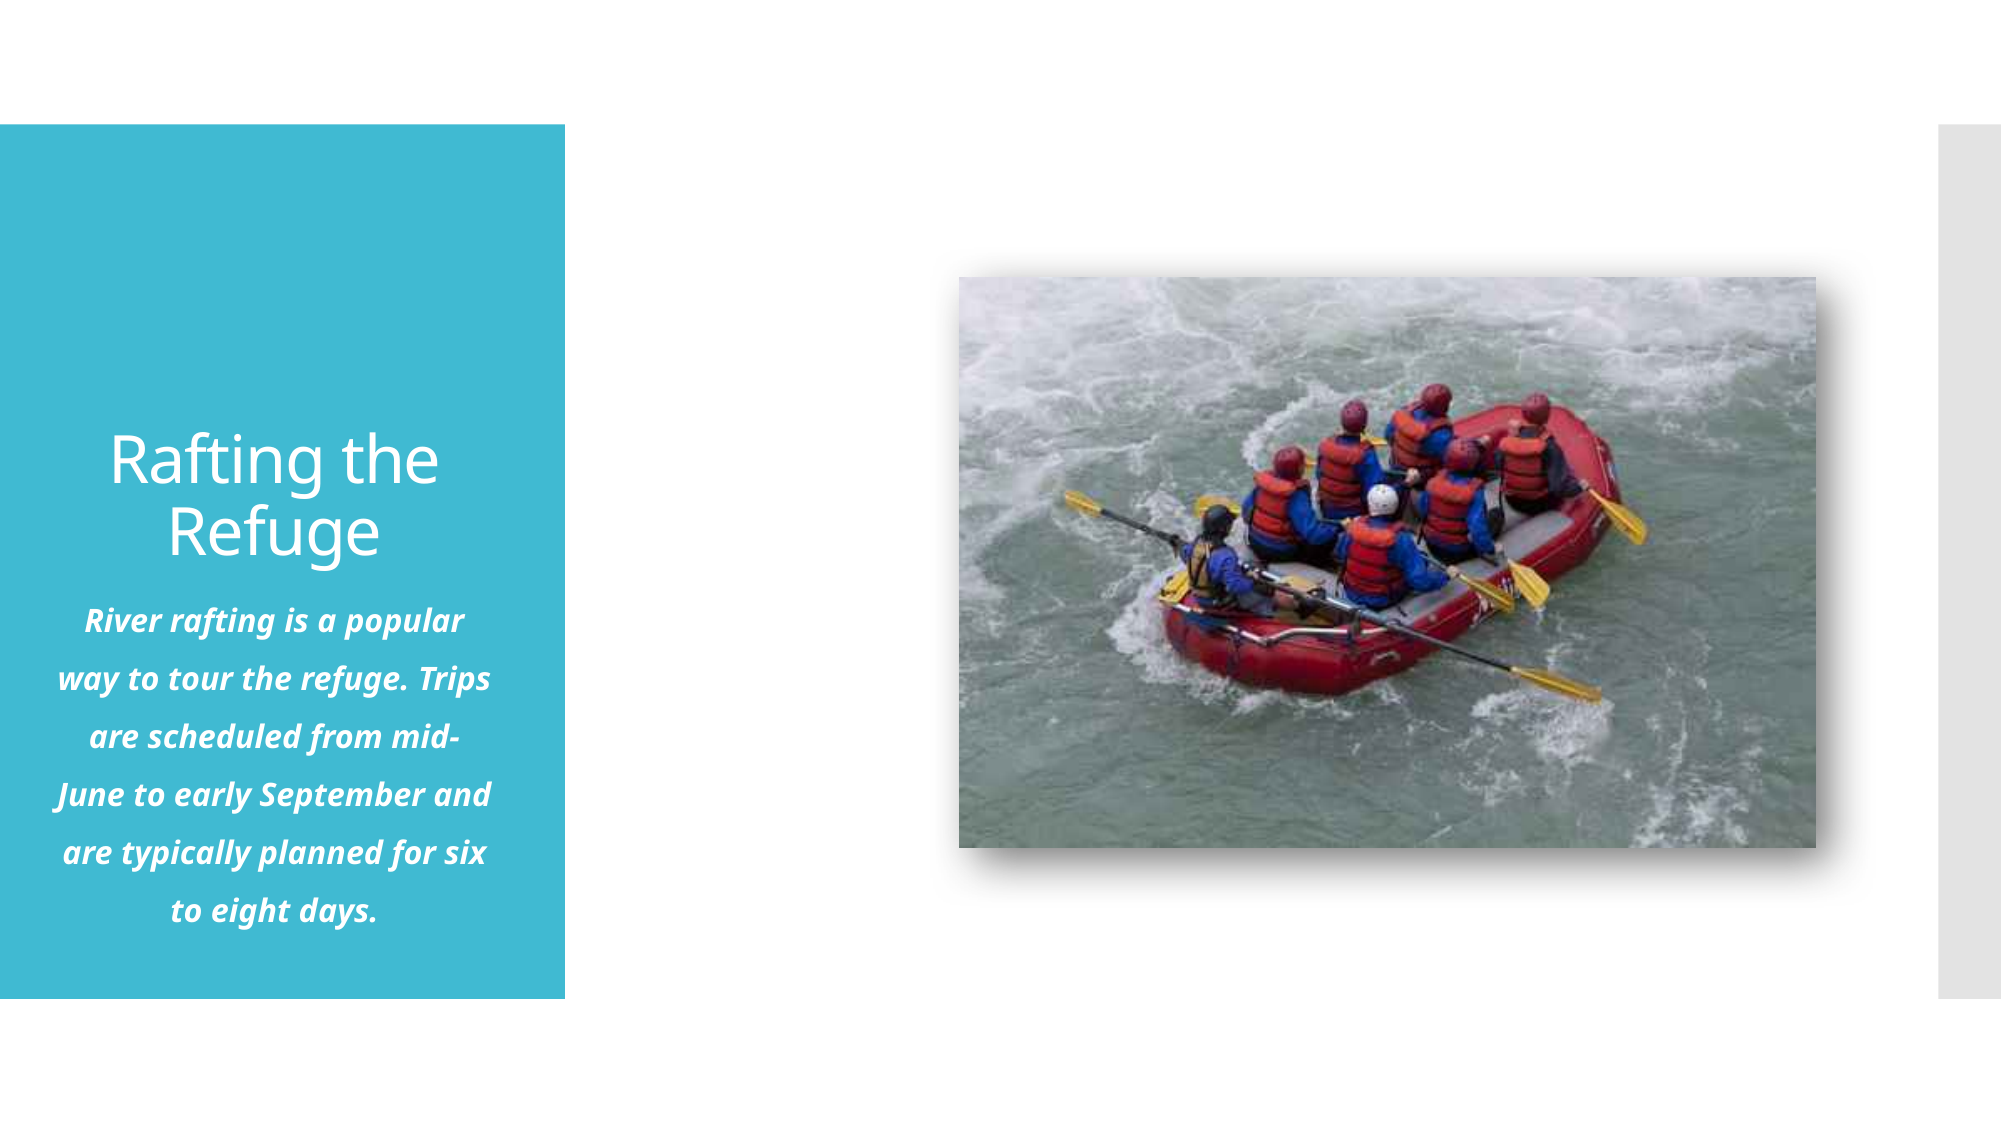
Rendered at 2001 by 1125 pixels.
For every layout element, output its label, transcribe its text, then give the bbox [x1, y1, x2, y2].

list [959, 277, 1816, 848]
list River rafting is a popular way to tour the refuge. Trips are scheduled from mid-June to early September and are typically planned for six to eight days. [41, 573, 507, 955]
title Rafting the Refuge [41, 187, 507, 573]
